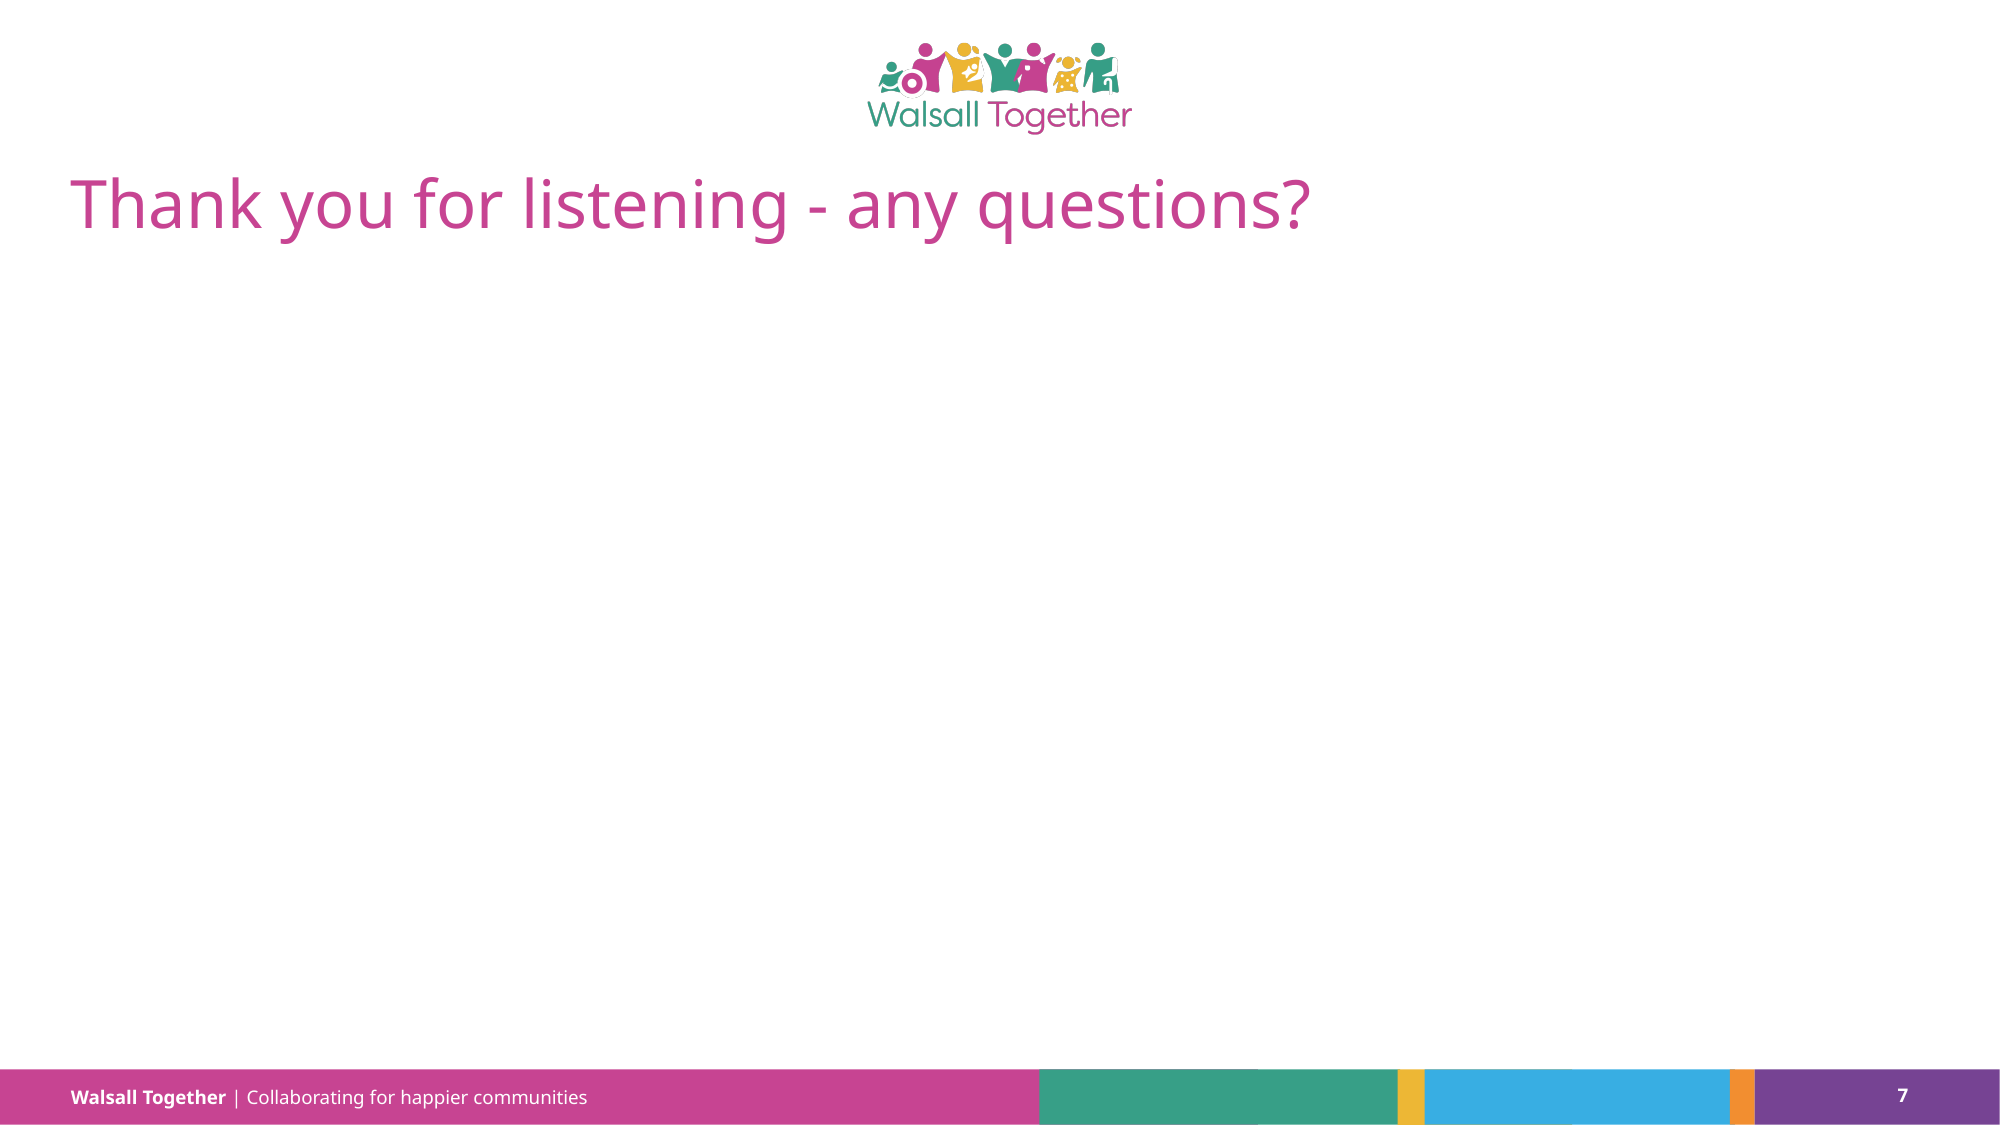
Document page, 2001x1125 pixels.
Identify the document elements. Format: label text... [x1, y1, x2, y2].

title Thank you for listening - any questions? [70, 170, 1929, 318]
slide_number 7 [1877, 1068, 1929, 1125]
picture [865, 40, 1135, 137]
footer Walsall Together | Collaborating for happier communities [70, 1069, 1851, 1124]
